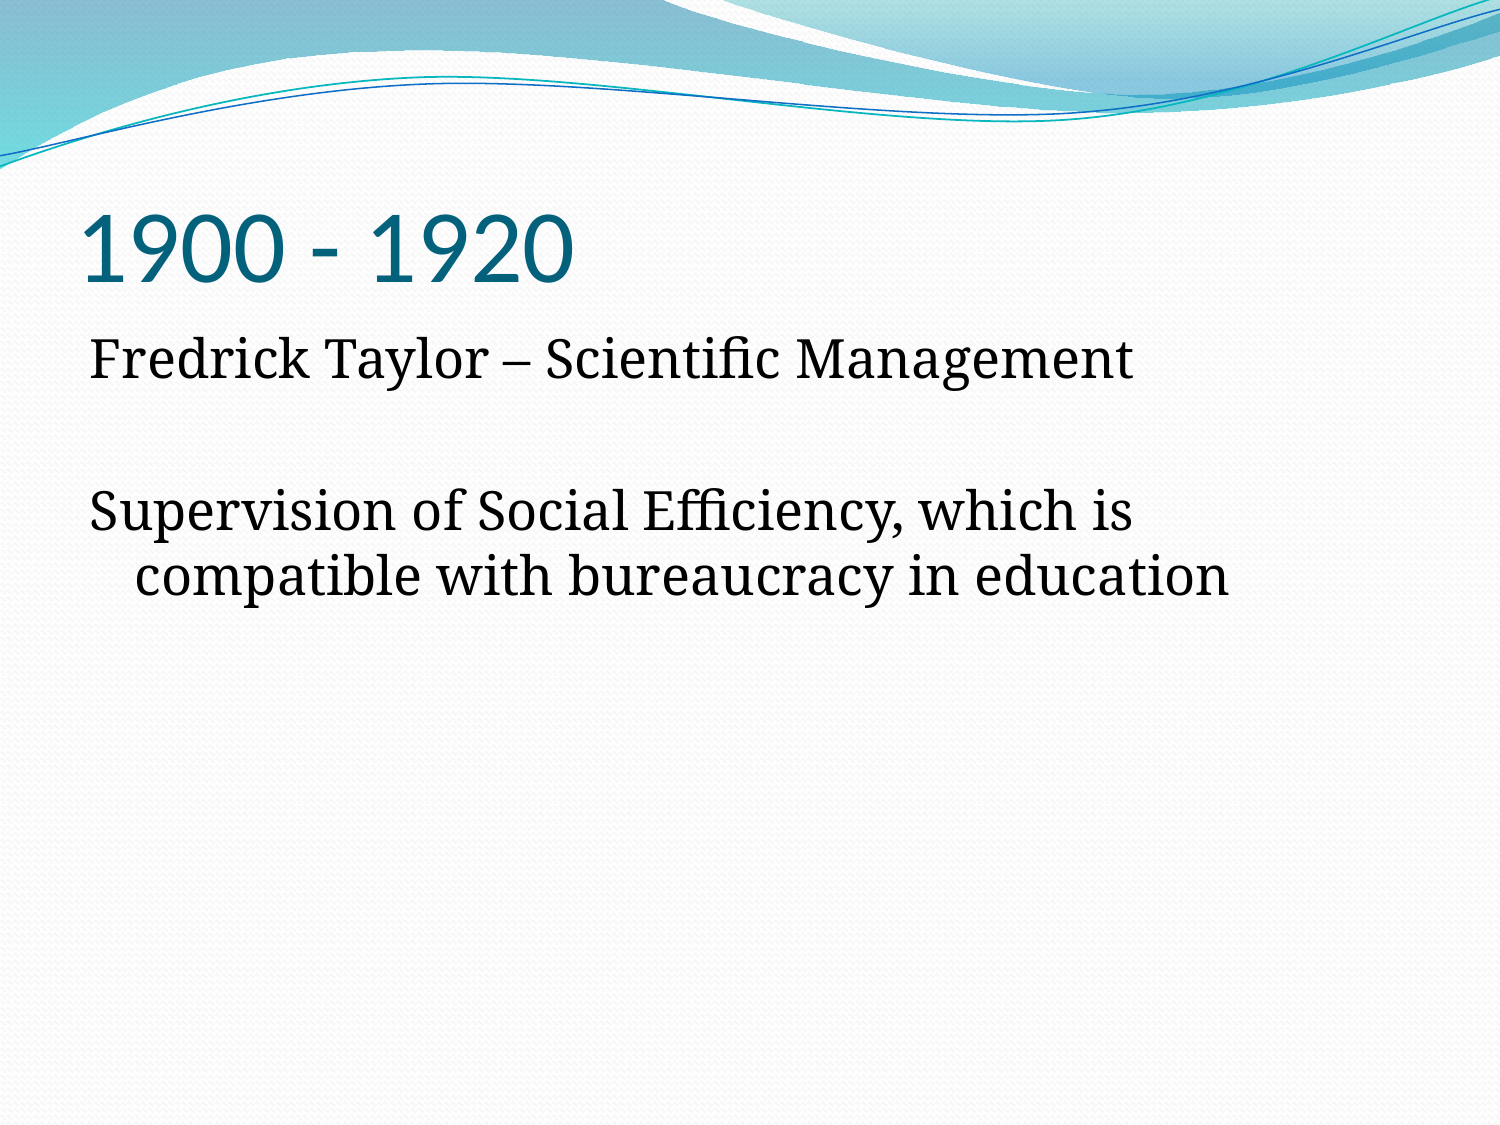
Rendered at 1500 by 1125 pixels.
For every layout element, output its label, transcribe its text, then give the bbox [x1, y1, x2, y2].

title 1900 - 1920 [75, 115, 1425, 303]
list Fredrick Taylor – Scientific Management Supervision of Social Efficiency, which is compatible with bureaucracy in education [75, 317, 1425, 1038]
